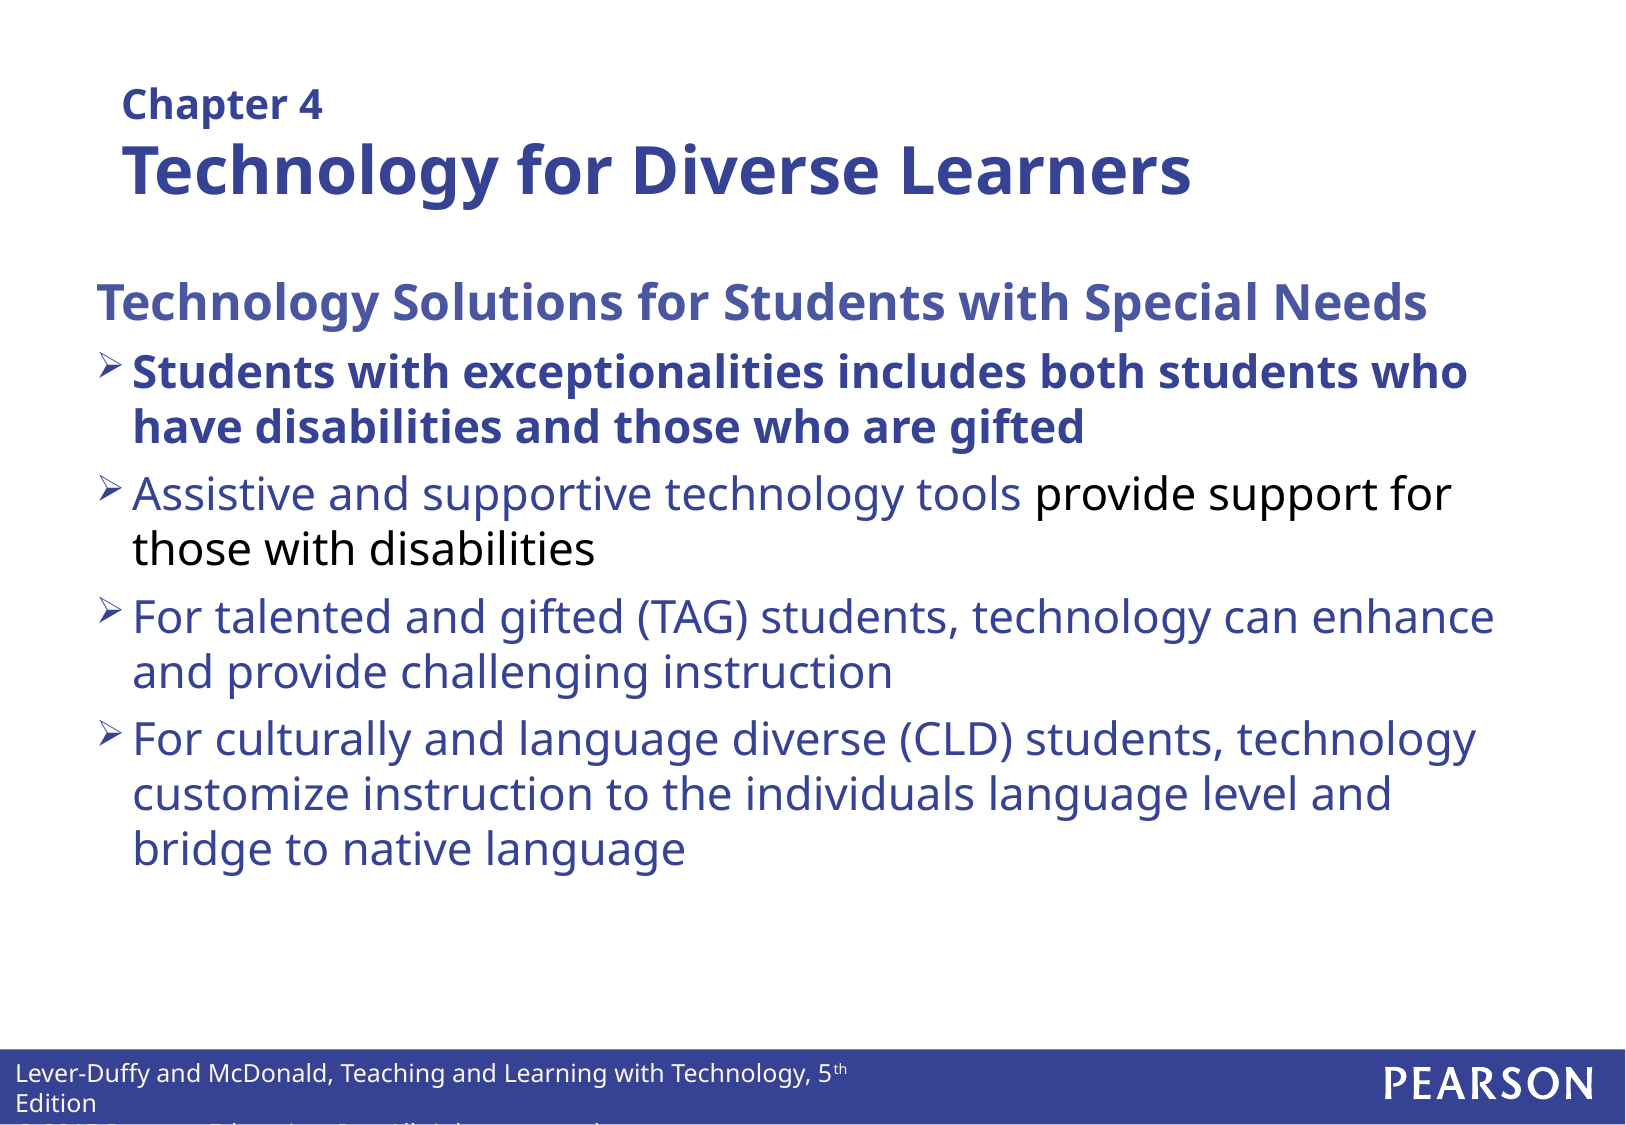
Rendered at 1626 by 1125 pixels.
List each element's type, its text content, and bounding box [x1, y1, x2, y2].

list Technology Solutions for Students with Special Needs Students with exceptionalities includes both students who have disabilities and those who are gifted Assistive and supportive technology tools provide support for those with disabilities For talented and gifted (TAG) students, technology can enhance and provide challenging instruction For culturally and language diverse (CLD) students, technology customize instruction to the individuals language level and bridge to native language [81, 262, 1544, 1005]
text_box Chapter 4 Technology for Diverse Learners [106, 70, 1569, 258]
